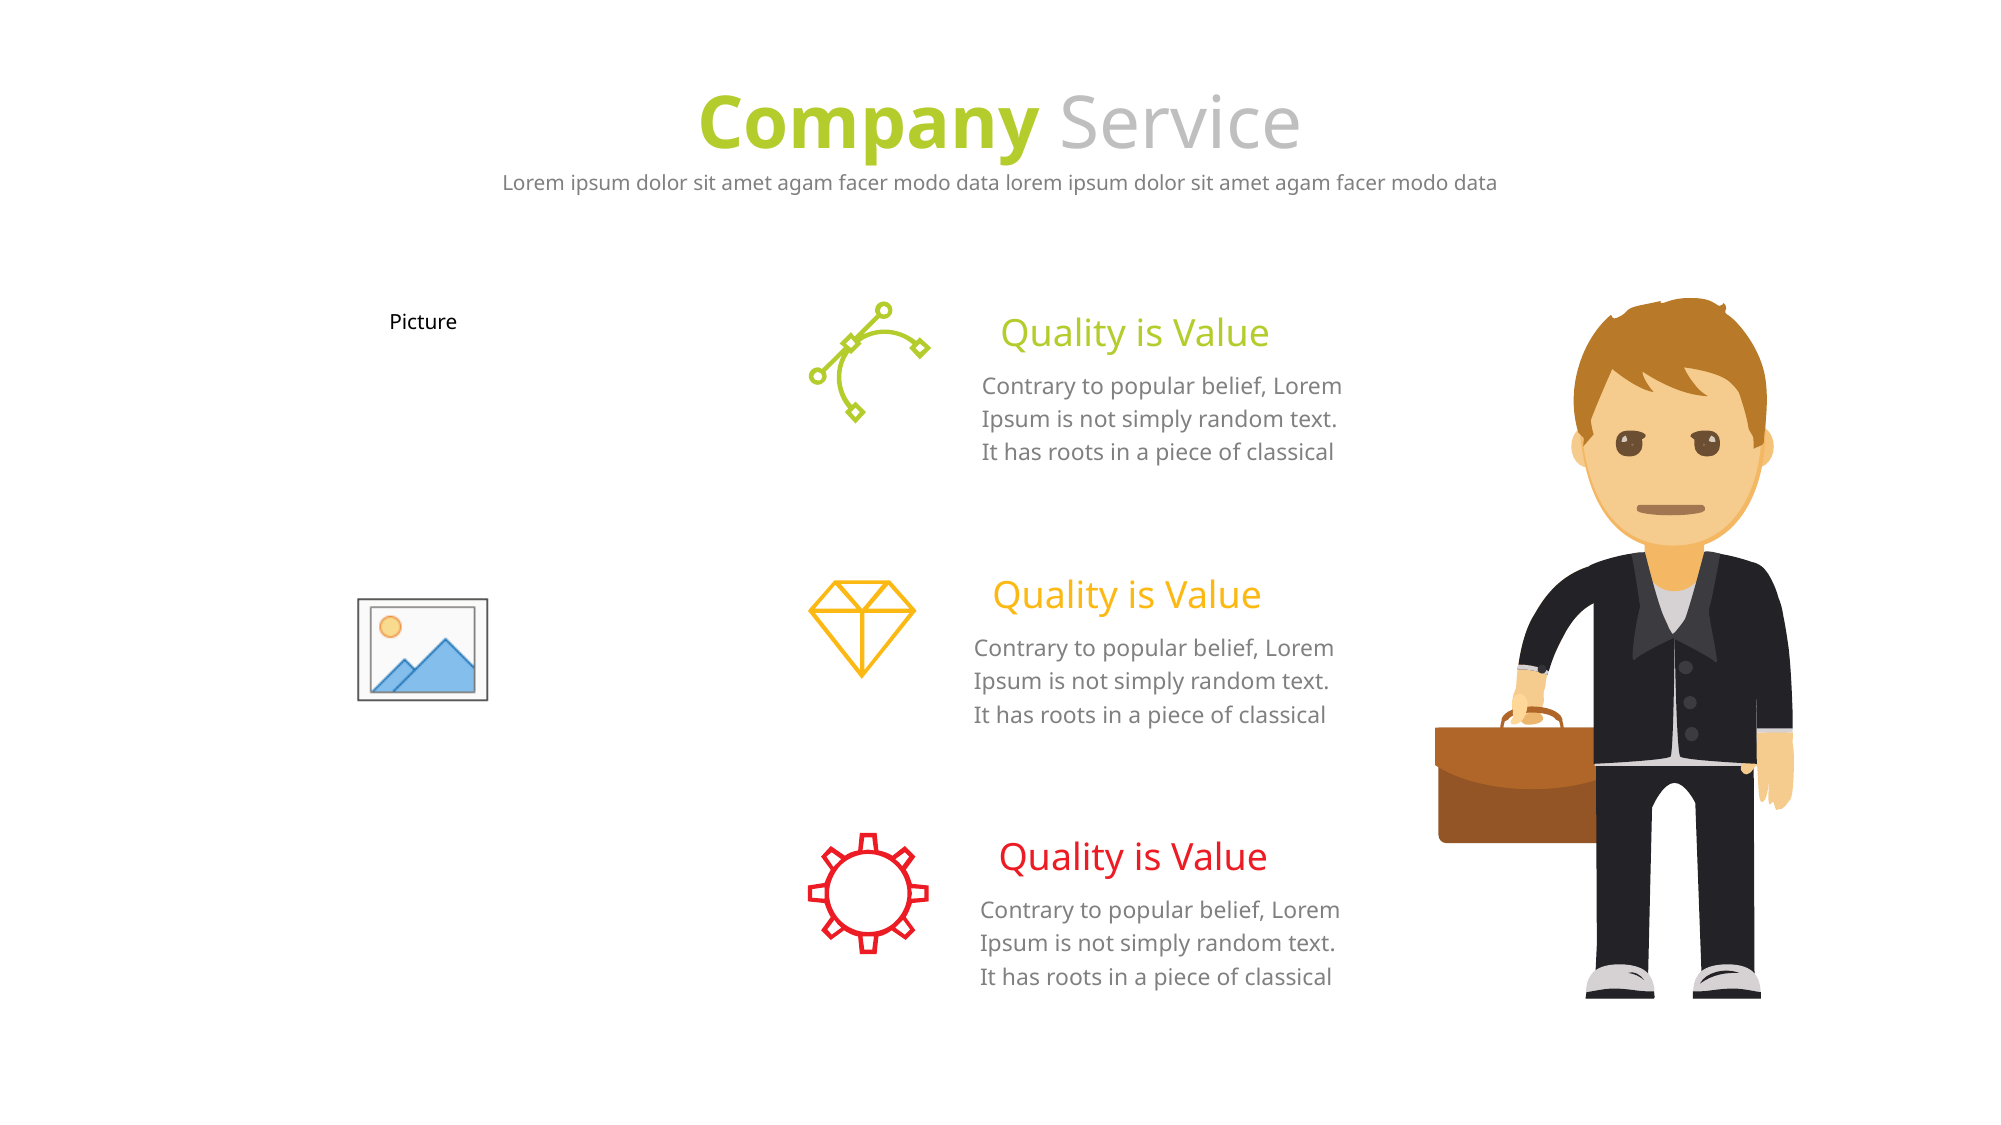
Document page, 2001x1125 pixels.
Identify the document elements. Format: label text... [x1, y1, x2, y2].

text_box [807, 825, 1360, 999]
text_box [807, 563, 1354, 737]
picture [162, 301, 685, 999]
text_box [807, 301, 1362, 475]
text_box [1435, 297, 1795, 999]
list Lorem ipsum dolor sit amet agam facer modo data lorem ipsum dolor sit amet agam facer modo data [137, 162, 1863, 208]
title Company Service [137, 69, 1863, 162]
